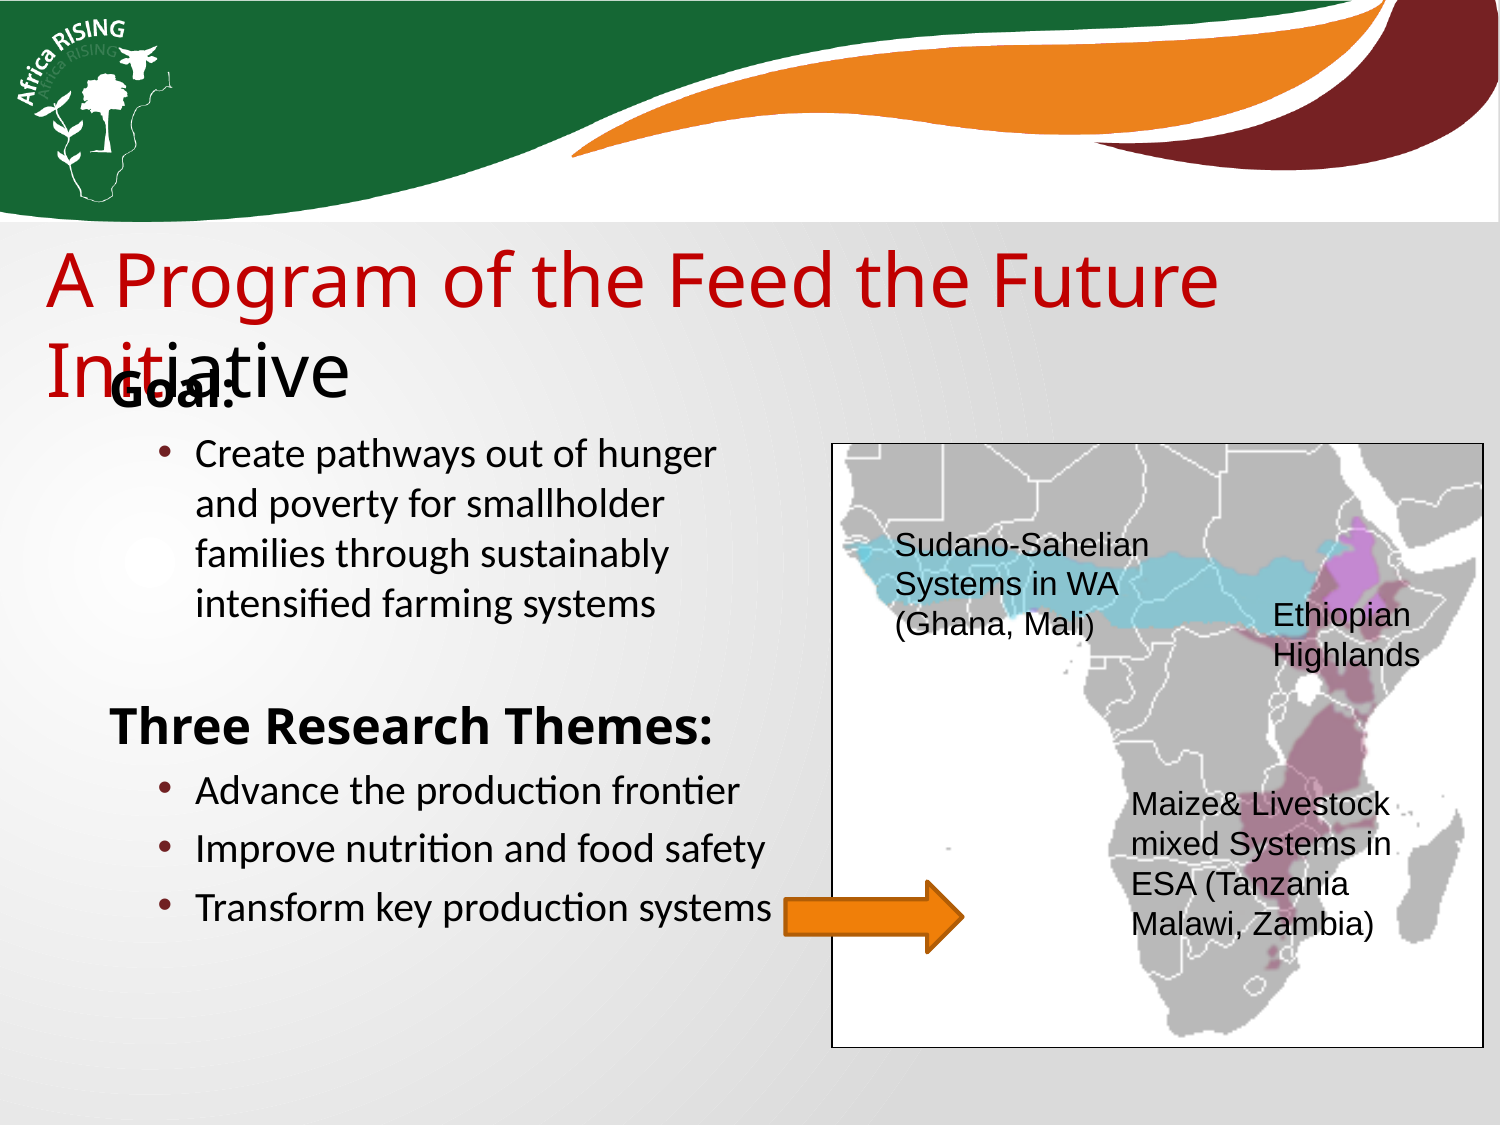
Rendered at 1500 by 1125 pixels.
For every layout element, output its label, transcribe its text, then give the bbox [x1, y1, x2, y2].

text_box Goal: Create pathways out of hunger and poverty for smallholder families through sustainably intensified farming systems Three Research Themes: Advance the production frontier Improve nutrition and food safety Transform key production systems [74, 350, 798, 1071]
list A Program of the Feed the Future Initiative [12, 224, 1488, 363]
text_box [783, 897, 829, 937]
picture [0, 0, 1499, 222]
picture [832, 443, 1483, 1048]
